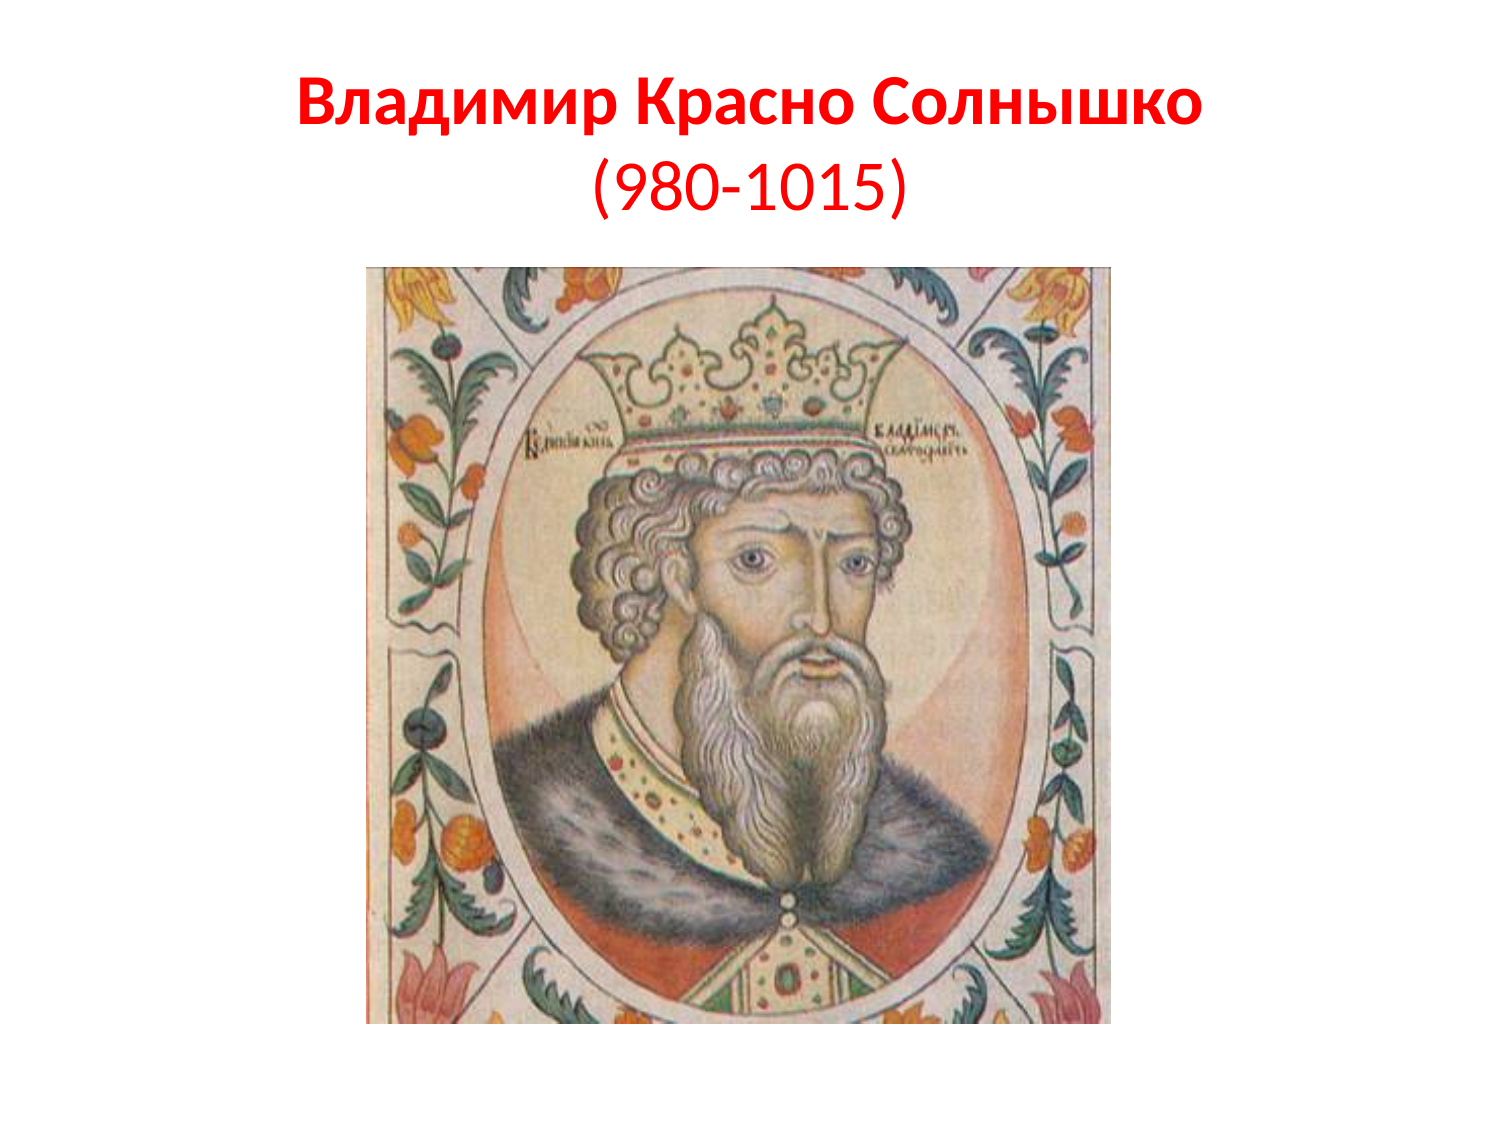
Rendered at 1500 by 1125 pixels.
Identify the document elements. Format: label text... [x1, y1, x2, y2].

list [366, 266, 1111, 1024]
title Владимир Красно Солнышко (980-1015) [75, 45, 1425, 233]
